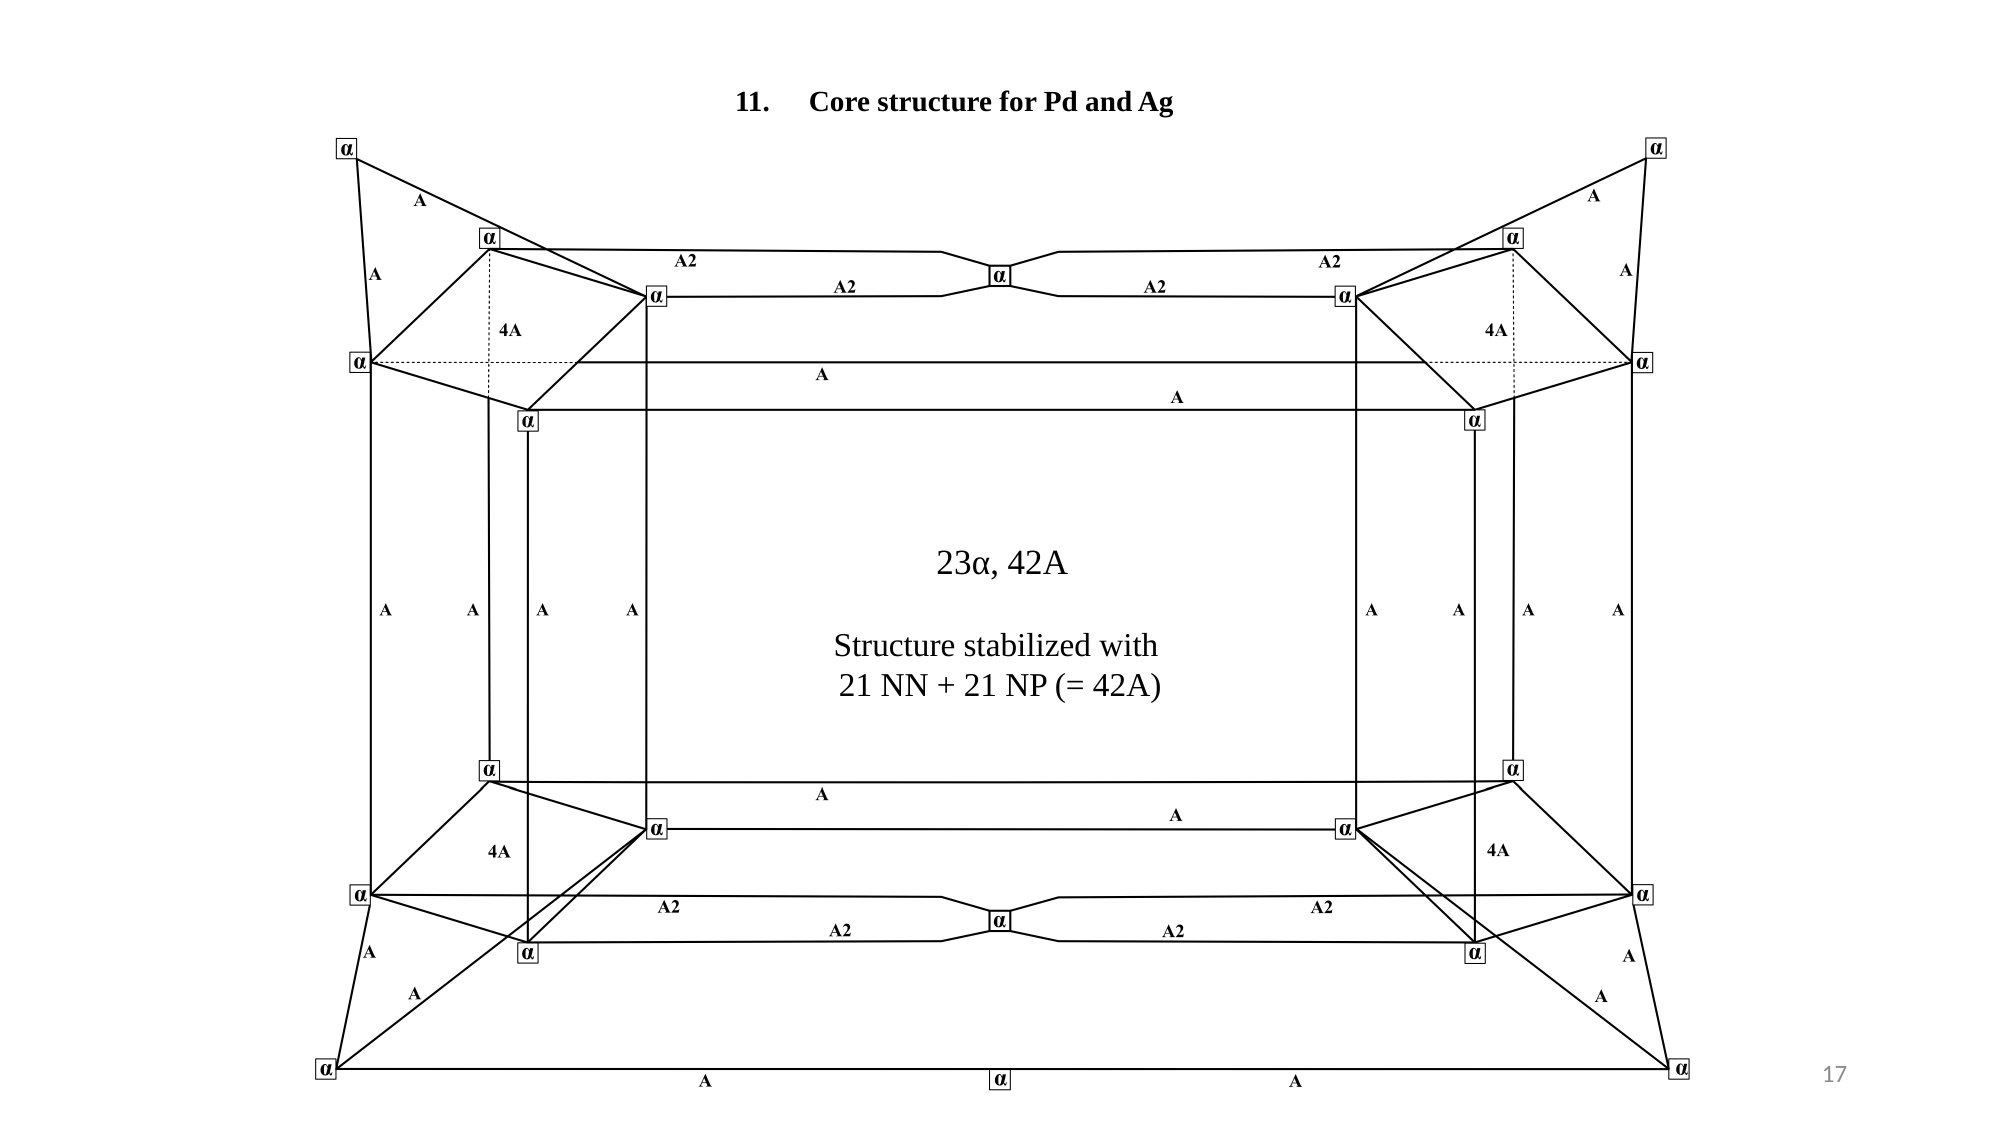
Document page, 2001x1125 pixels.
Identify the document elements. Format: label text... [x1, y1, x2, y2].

picture [283, 124, 1717, 1108]
slide_number 17 [1717, 1042, 1863, 1103]
text_box 11. [710, 74, 795, 124]
text_box Core structure for Pd and Ag [795, 74, 1206, 124]
